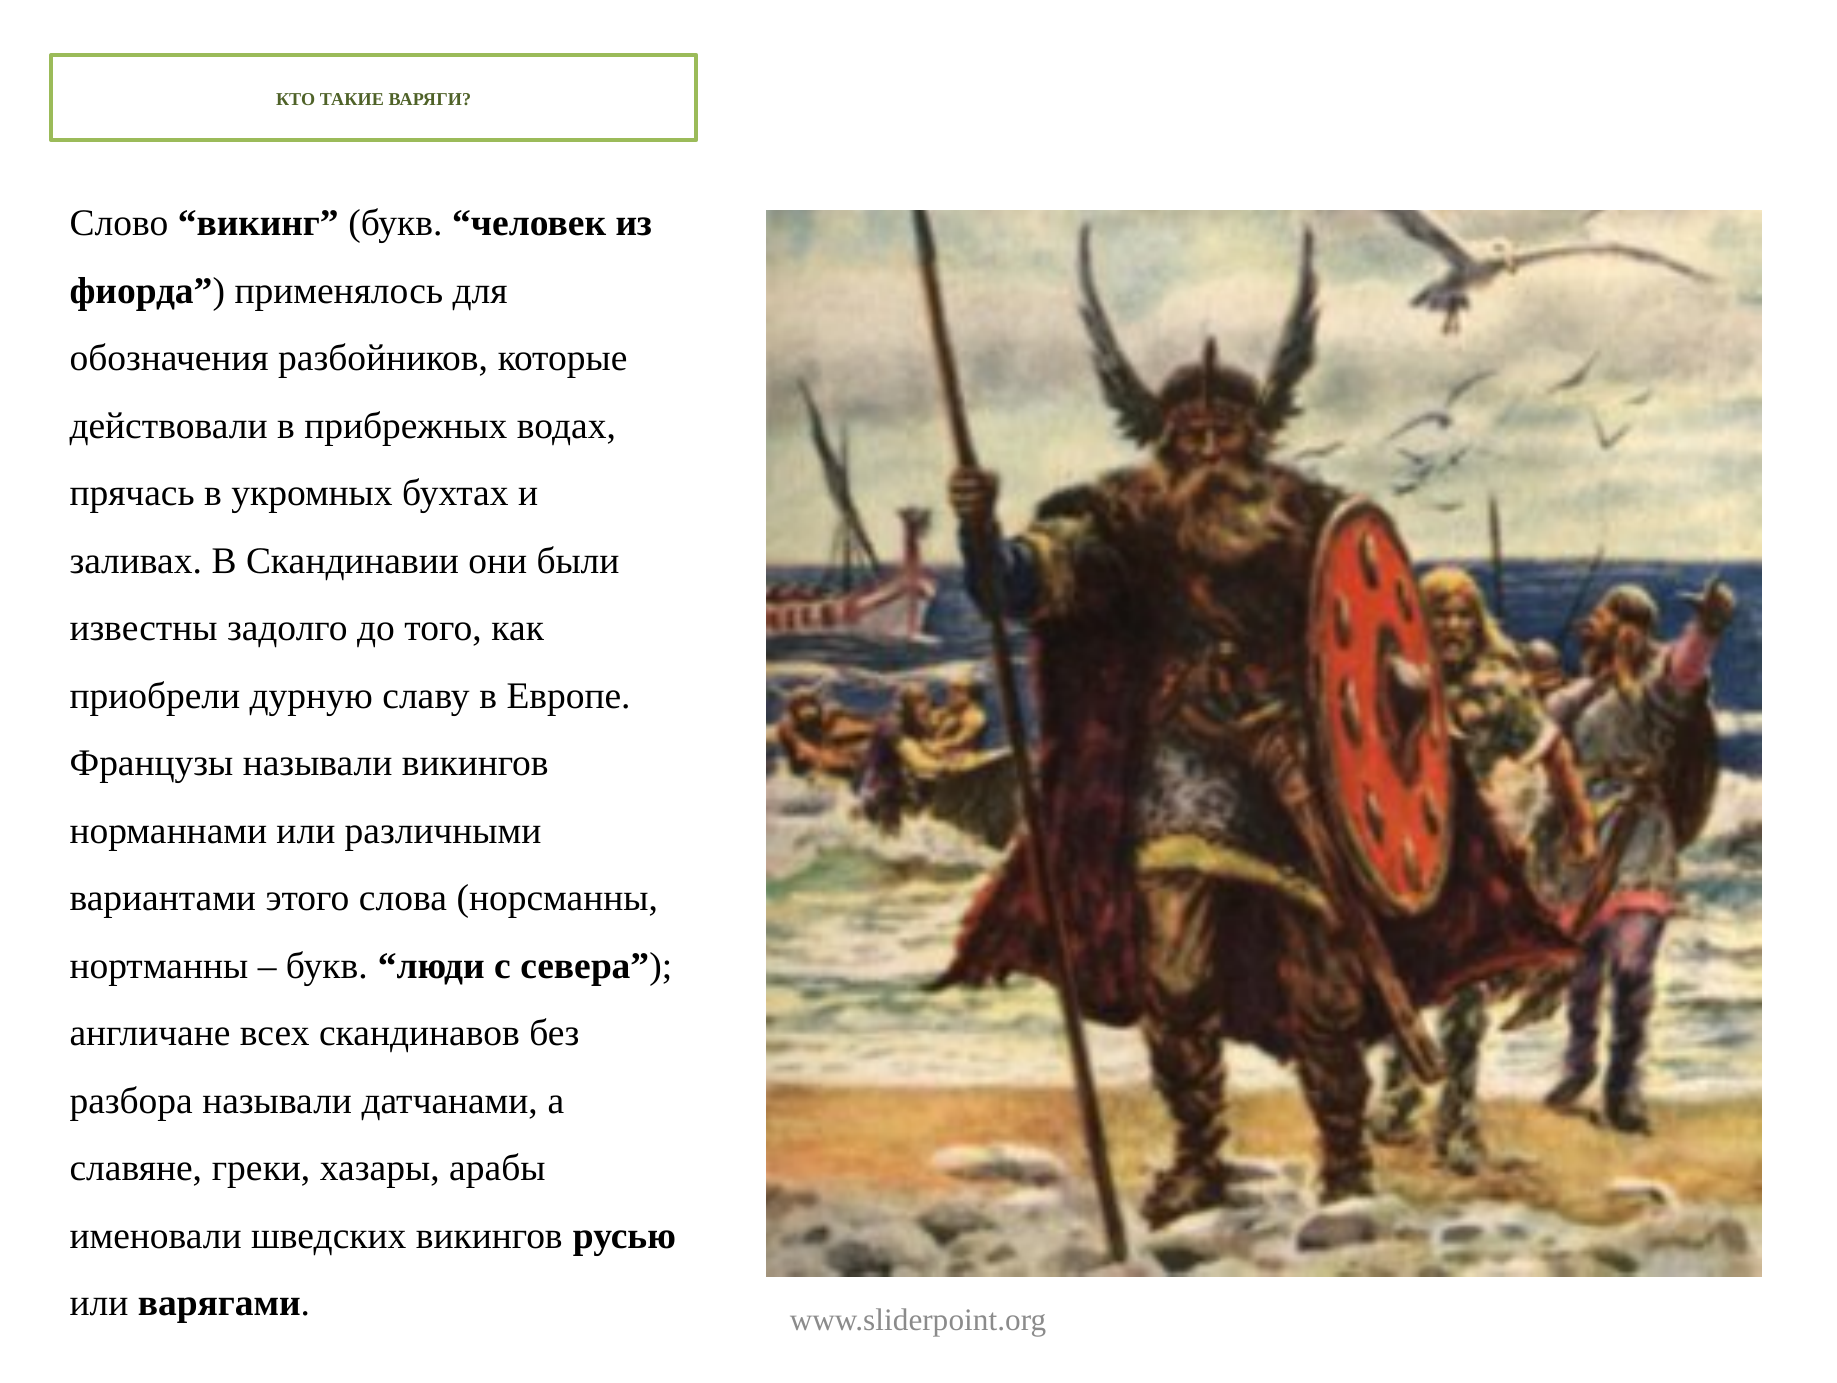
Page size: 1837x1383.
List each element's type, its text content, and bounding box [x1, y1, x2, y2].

title КТО ТАКИЕ ВАРЯГИ? [49, 53, 698, 142]
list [765, 210, 1762, 1278]
footer www.sliderpoint.org [627, 1280, 1210, 1355]
list Слово “викинг” (букв. “человек из фиорда”) применялось для обозначения разбойников, которые действовали в прибрежных водах, прячась в укромных бухтах и заливах. В Скандинавии они были известны задолго до того, как приобрели дурную славу в Европе. Французы называли викингов норманнами или различными вариантами этого слова (норсманны, нортманны – букв. “люди с севера”); англичане всех скандинавов без разбора называли датчанами, а славяне, греки, хазары, арабы именовали шведских викингов русью или варягами. [51, 175, 697, 1324]
